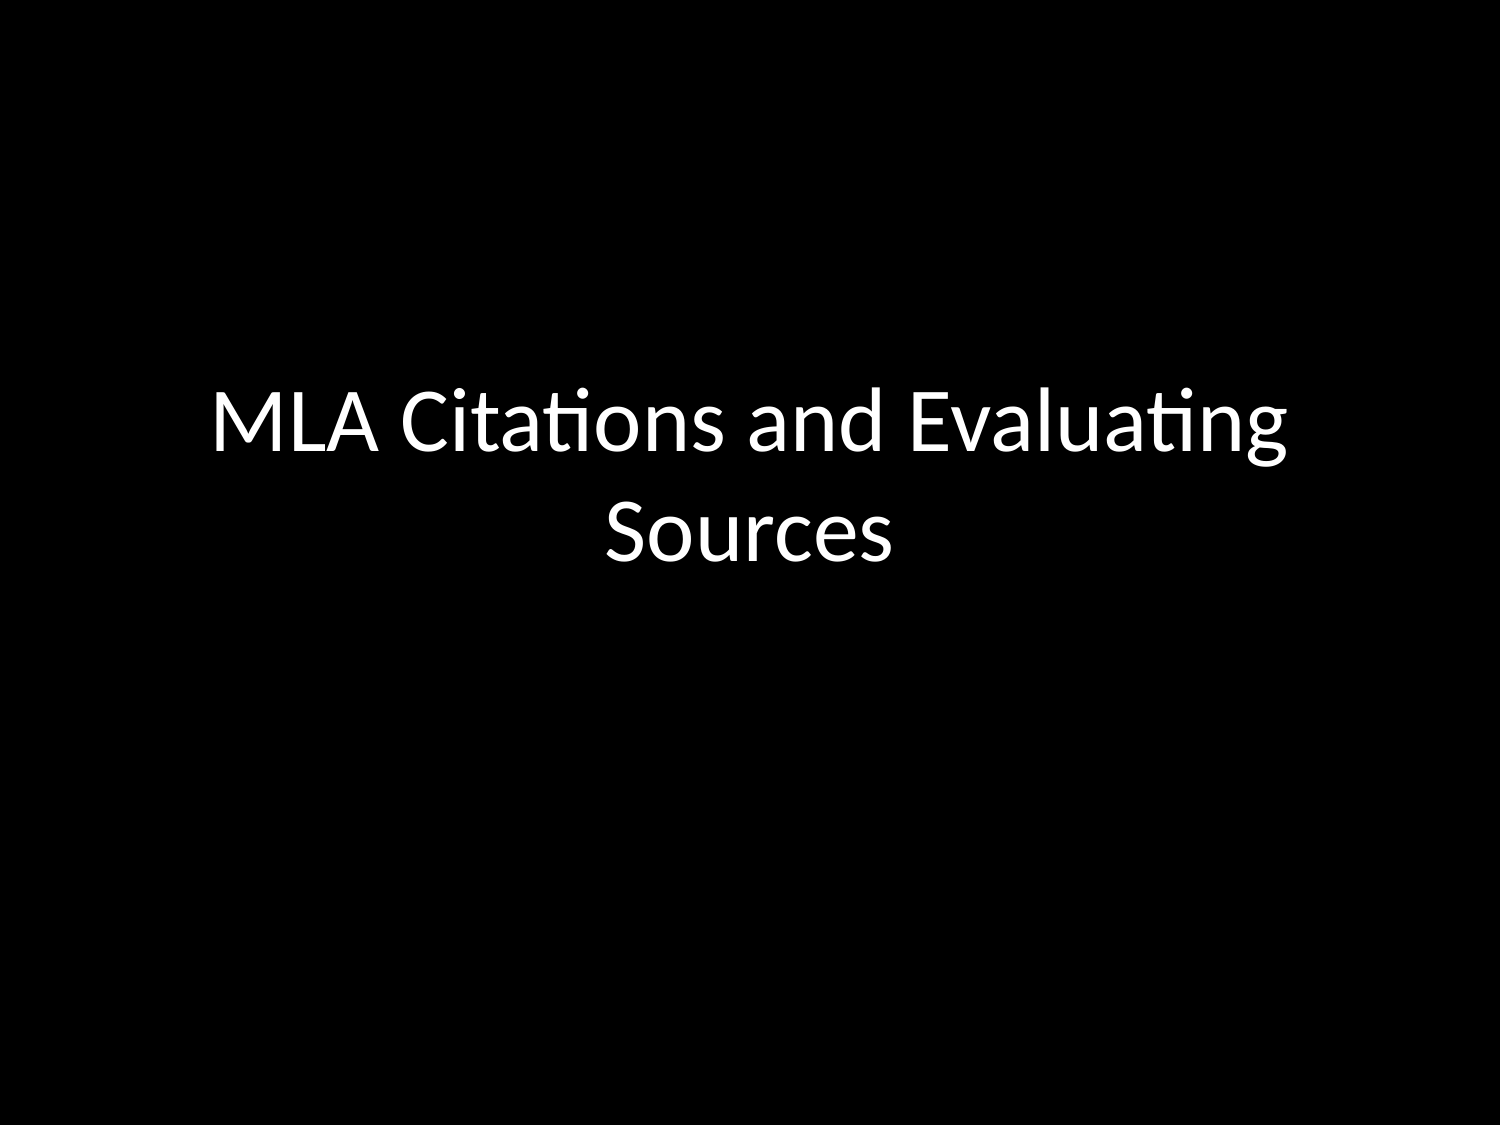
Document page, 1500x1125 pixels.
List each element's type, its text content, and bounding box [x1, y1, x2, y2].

title MLA Citations and Evaluating Sources [112, 349, 1388, 591]
